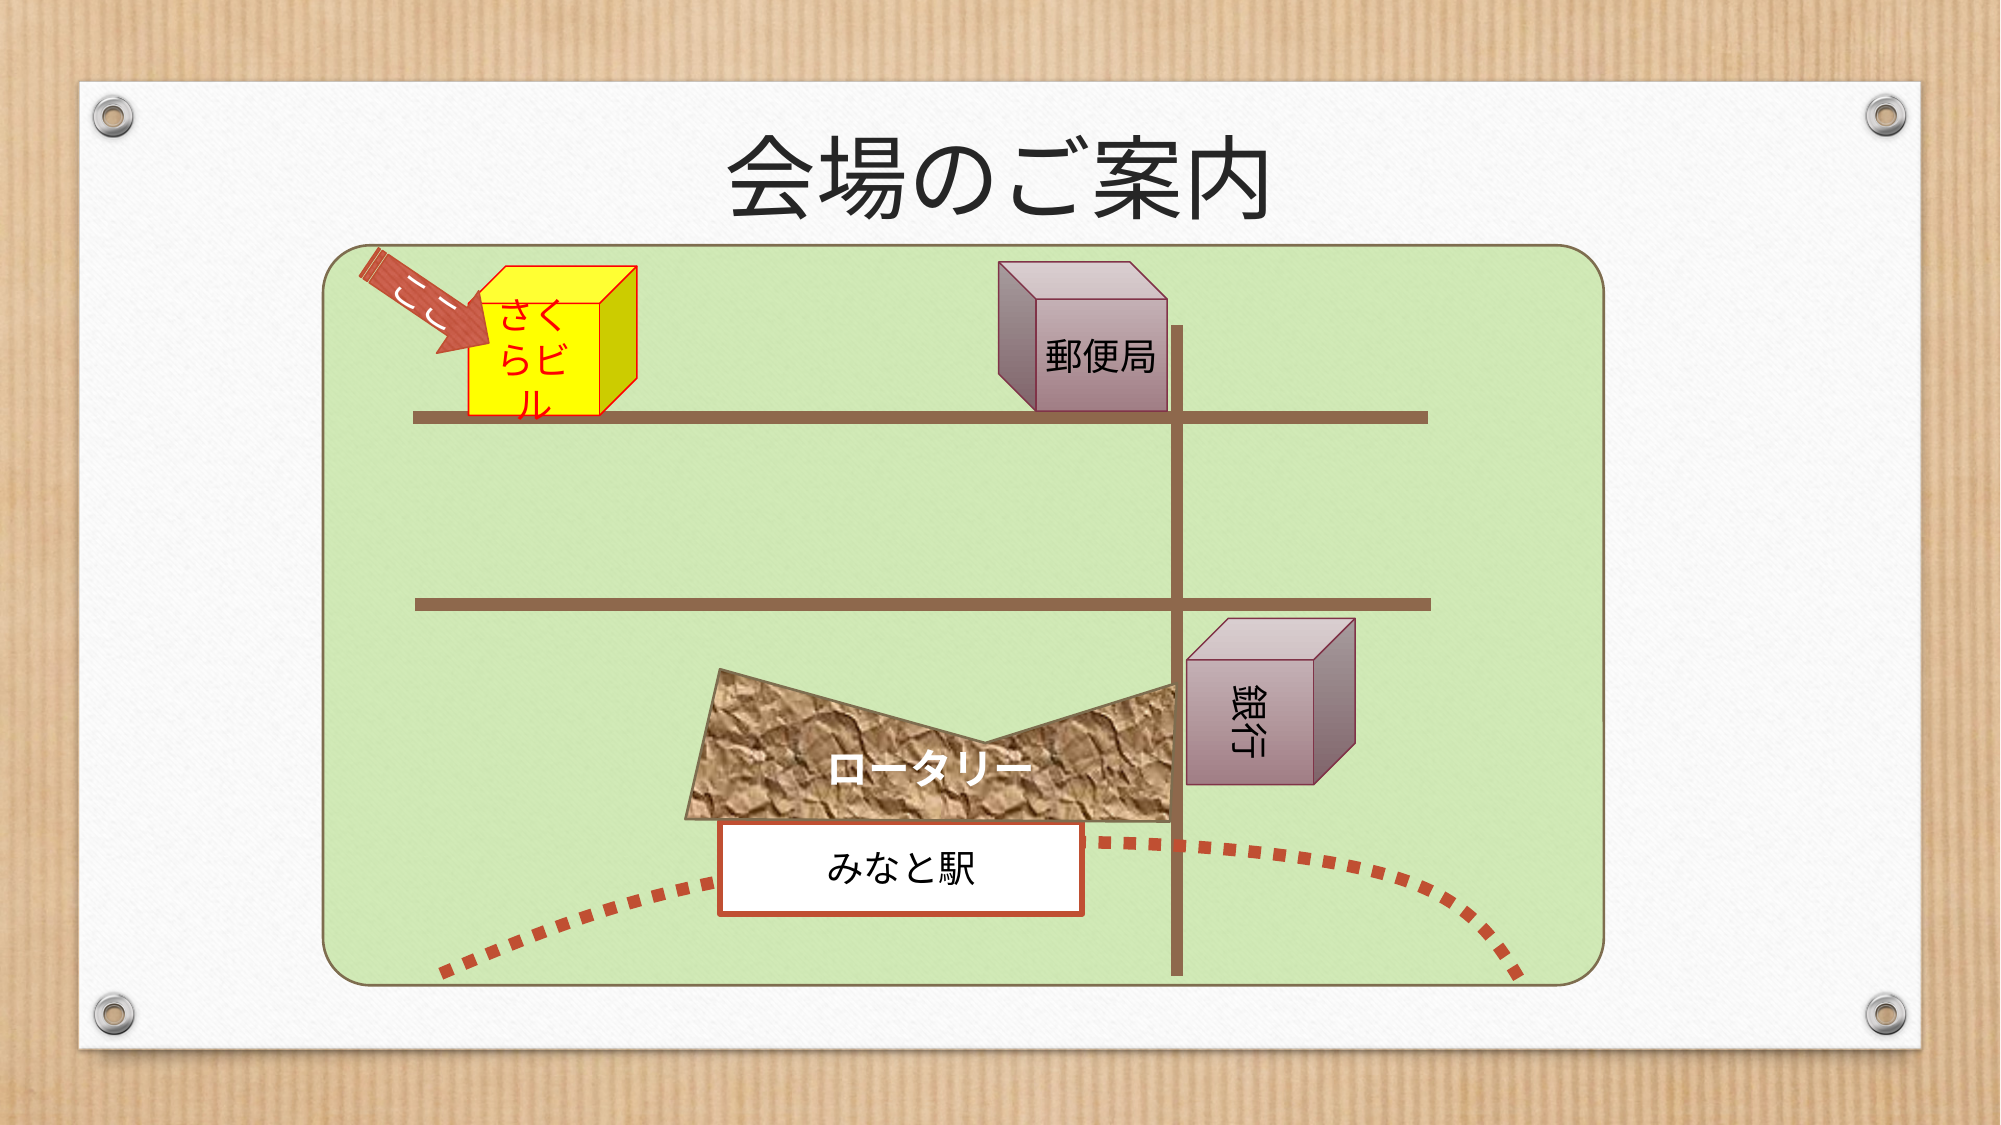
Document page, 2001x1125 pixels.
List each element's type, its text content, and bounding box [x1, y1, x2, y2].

picture [0, 0, 2001, 1125]
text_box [322, 244, 1605, 986]
title 会場のご案内 [212, 90, 1788, 262]
